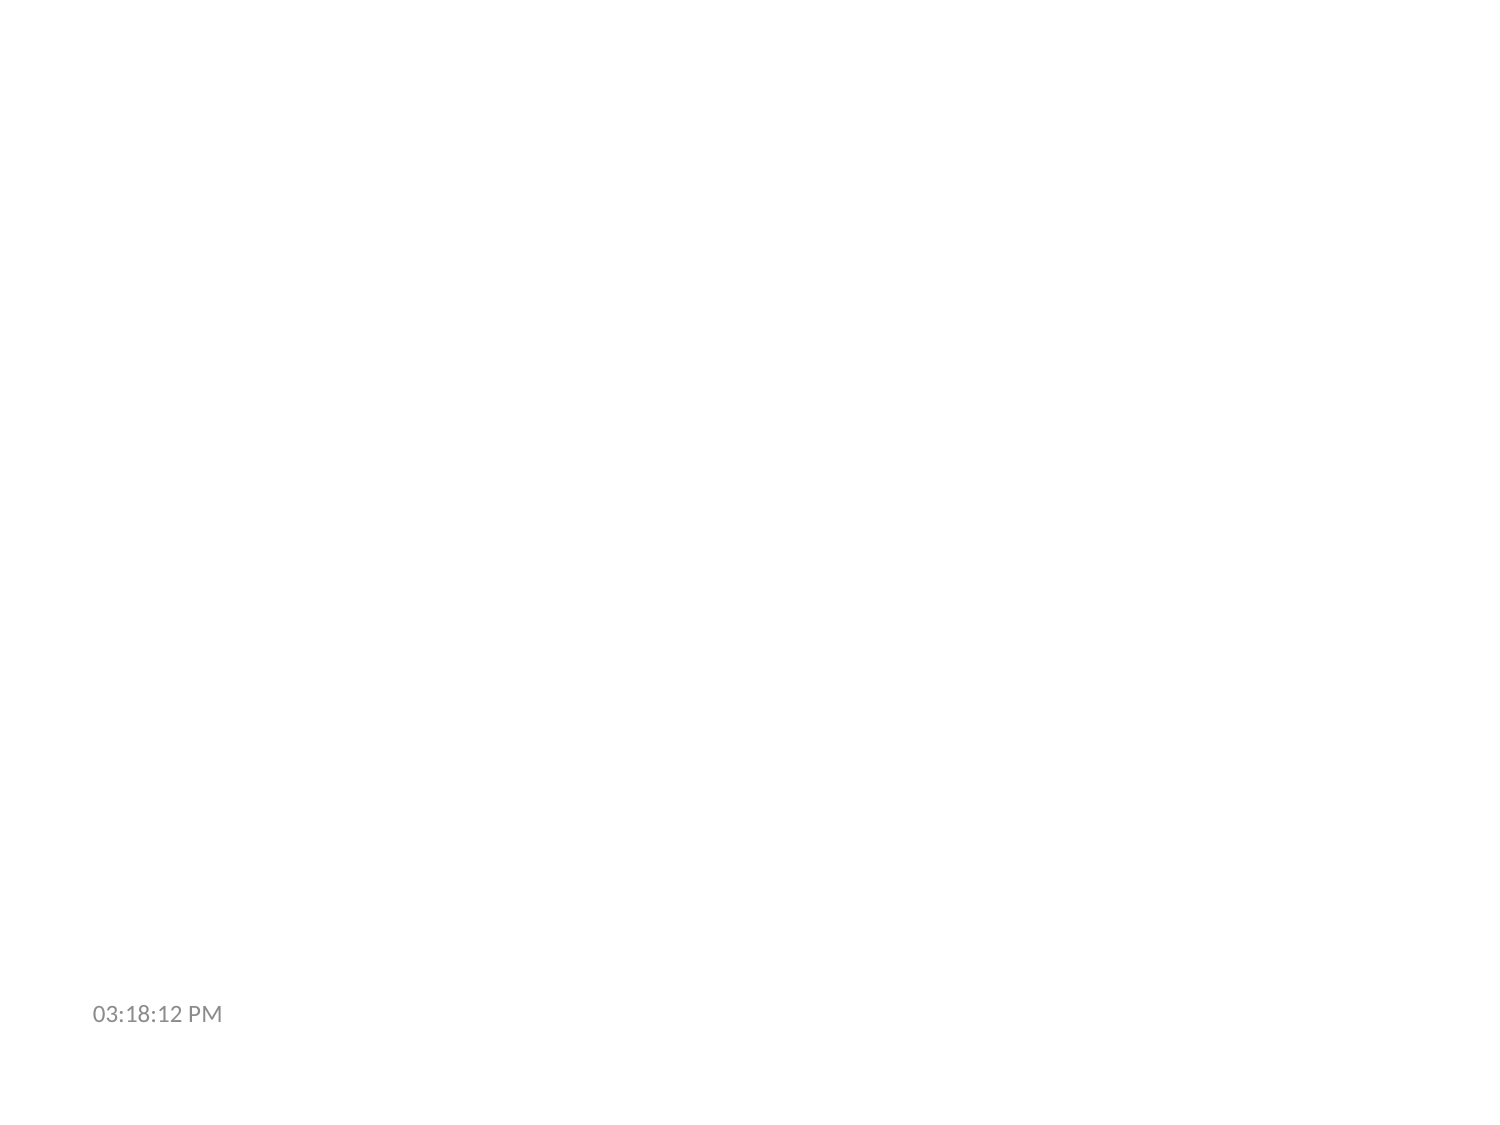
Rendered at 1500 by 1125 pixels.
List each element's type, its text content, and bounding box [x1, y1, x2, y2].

text_box 3:35:09 PM [77, 982, 428, 1043]
